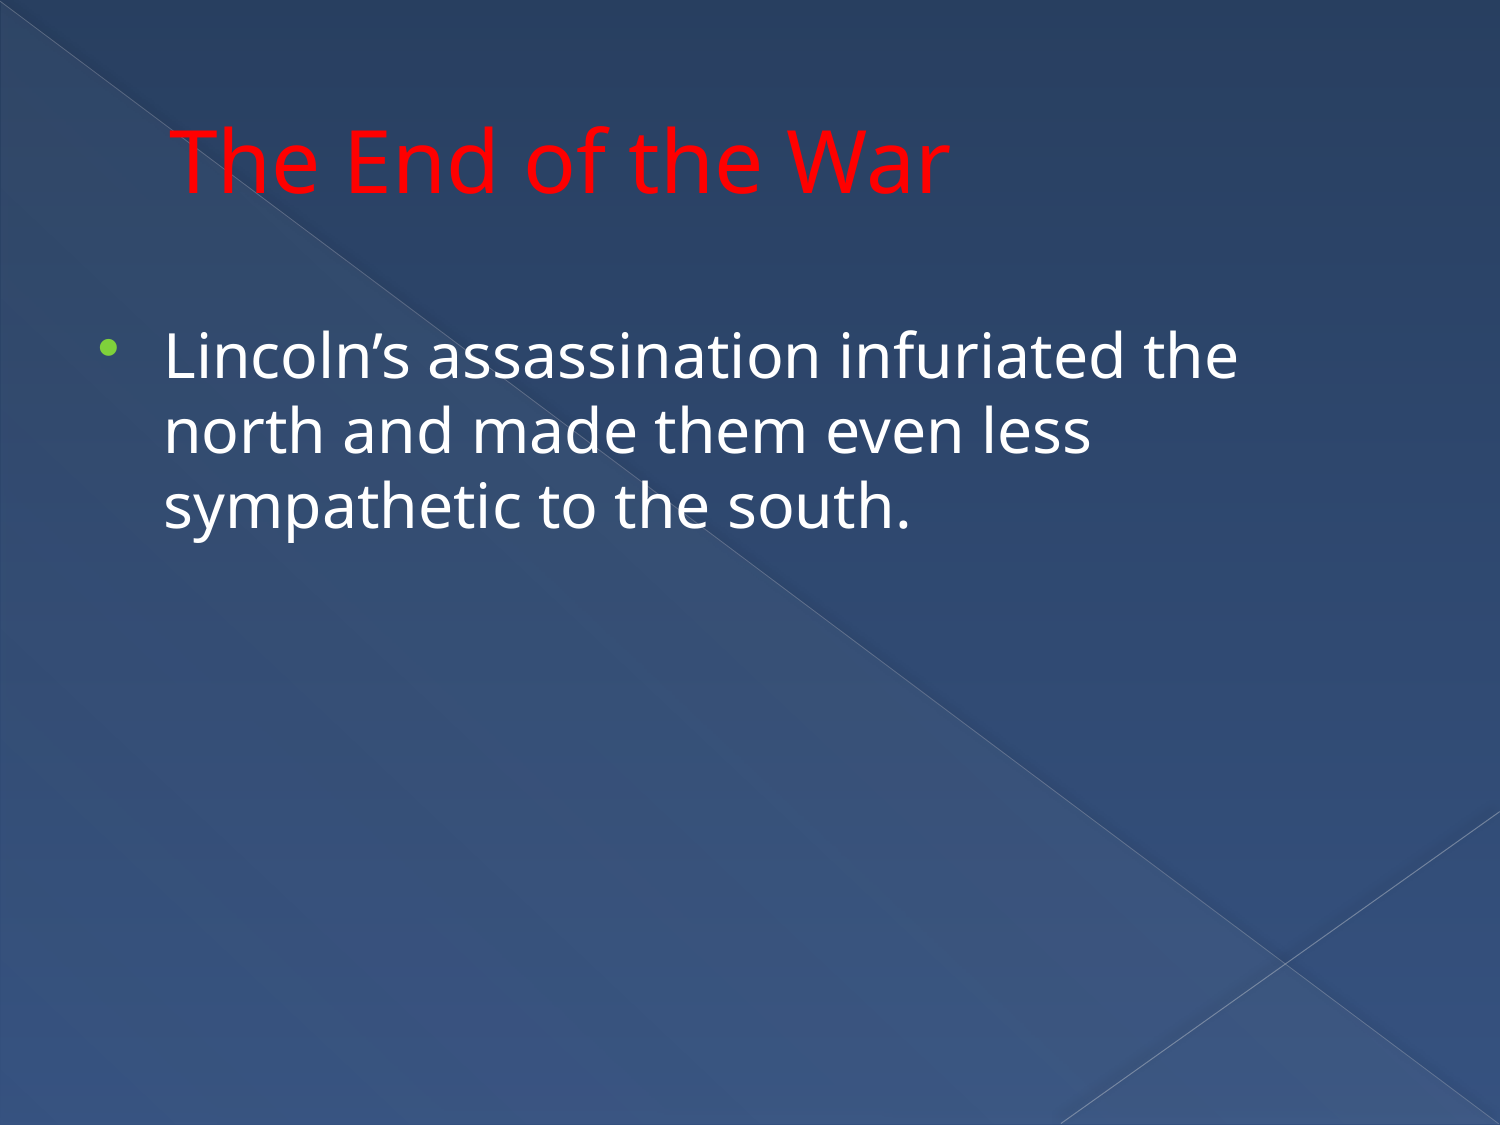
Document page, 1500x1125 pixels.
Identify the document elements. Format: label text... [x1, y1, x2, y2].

title The End of the War [75, 43, 1425, 274]
list Lincoln’s assassination infuriated the north and made them even less sympathetic to the south. [75, 308, 1425, 1059]
